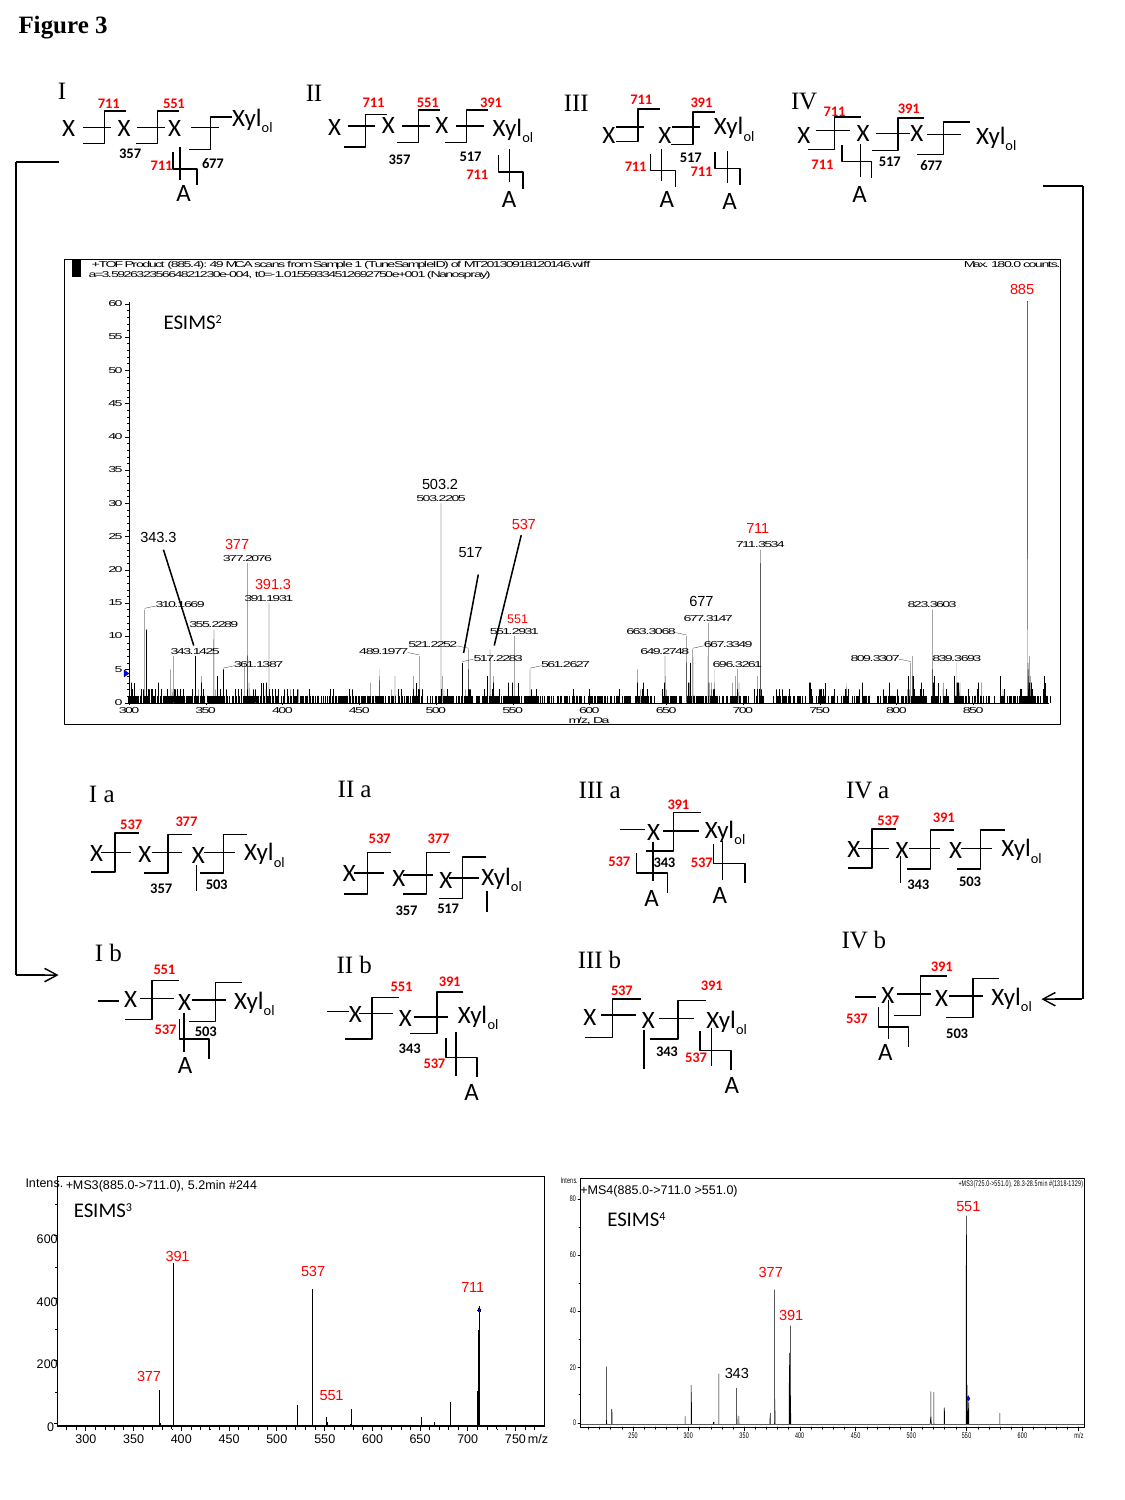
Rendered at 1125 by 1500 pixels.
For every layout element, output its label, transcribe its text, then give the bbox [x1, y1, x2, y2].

text_box Figure 3 [3, 1, 238, 47]
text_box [15, 66, 1086, 1445]
